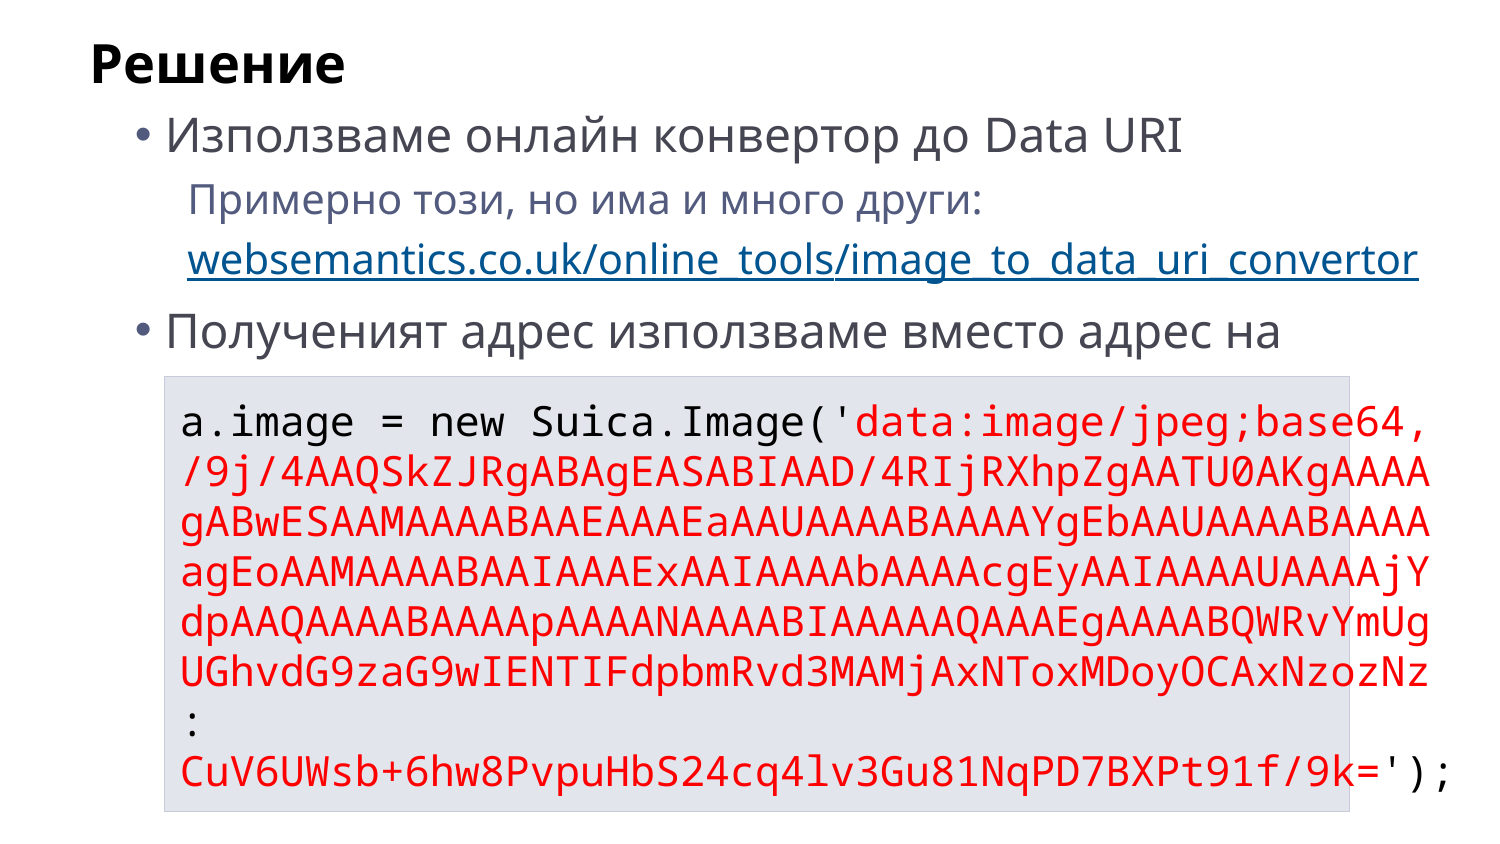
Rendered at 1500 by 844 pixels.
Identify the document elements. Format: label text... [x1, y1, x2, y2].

list Решение Използваме онлайн конвертор до Data URI Примерно този, но има и много други: websemantics.co.uk/online_tools/image_to_data_uri_convertor Полученият адрес използваме вместо адрес на картинка [75, 21, 1475, 835]
text_box a.image = new Suica.Image('data:image/jpeg;base64, /9j/4AAQSkZJRgABAgEASABIAAD/4RIjRXhpZgAATU0AKgAAAA gABwESAAMAAAABAAEAAAEaAAUAAAABAAAAYgEbAAUAAAABAAAA agEoAAMAAAABAAIAAAExAAIAAAAbAAAAcgEyAAIAAAAUAAAAjY dpAAQAAAABAAAApAAAANAAAABIAAAAAQAAAEgAAAABQWRvYmUg UGhvdG9zaG9wIENTIFdpbmRvd3MAMjAxNToxMDoyOCAxNzozNz : CuV6UWsb+6hw8PvpuHbS24cq4lv3Gu81NqPD7BXPt91f/9k='); [164, 376, 1350, 812]
